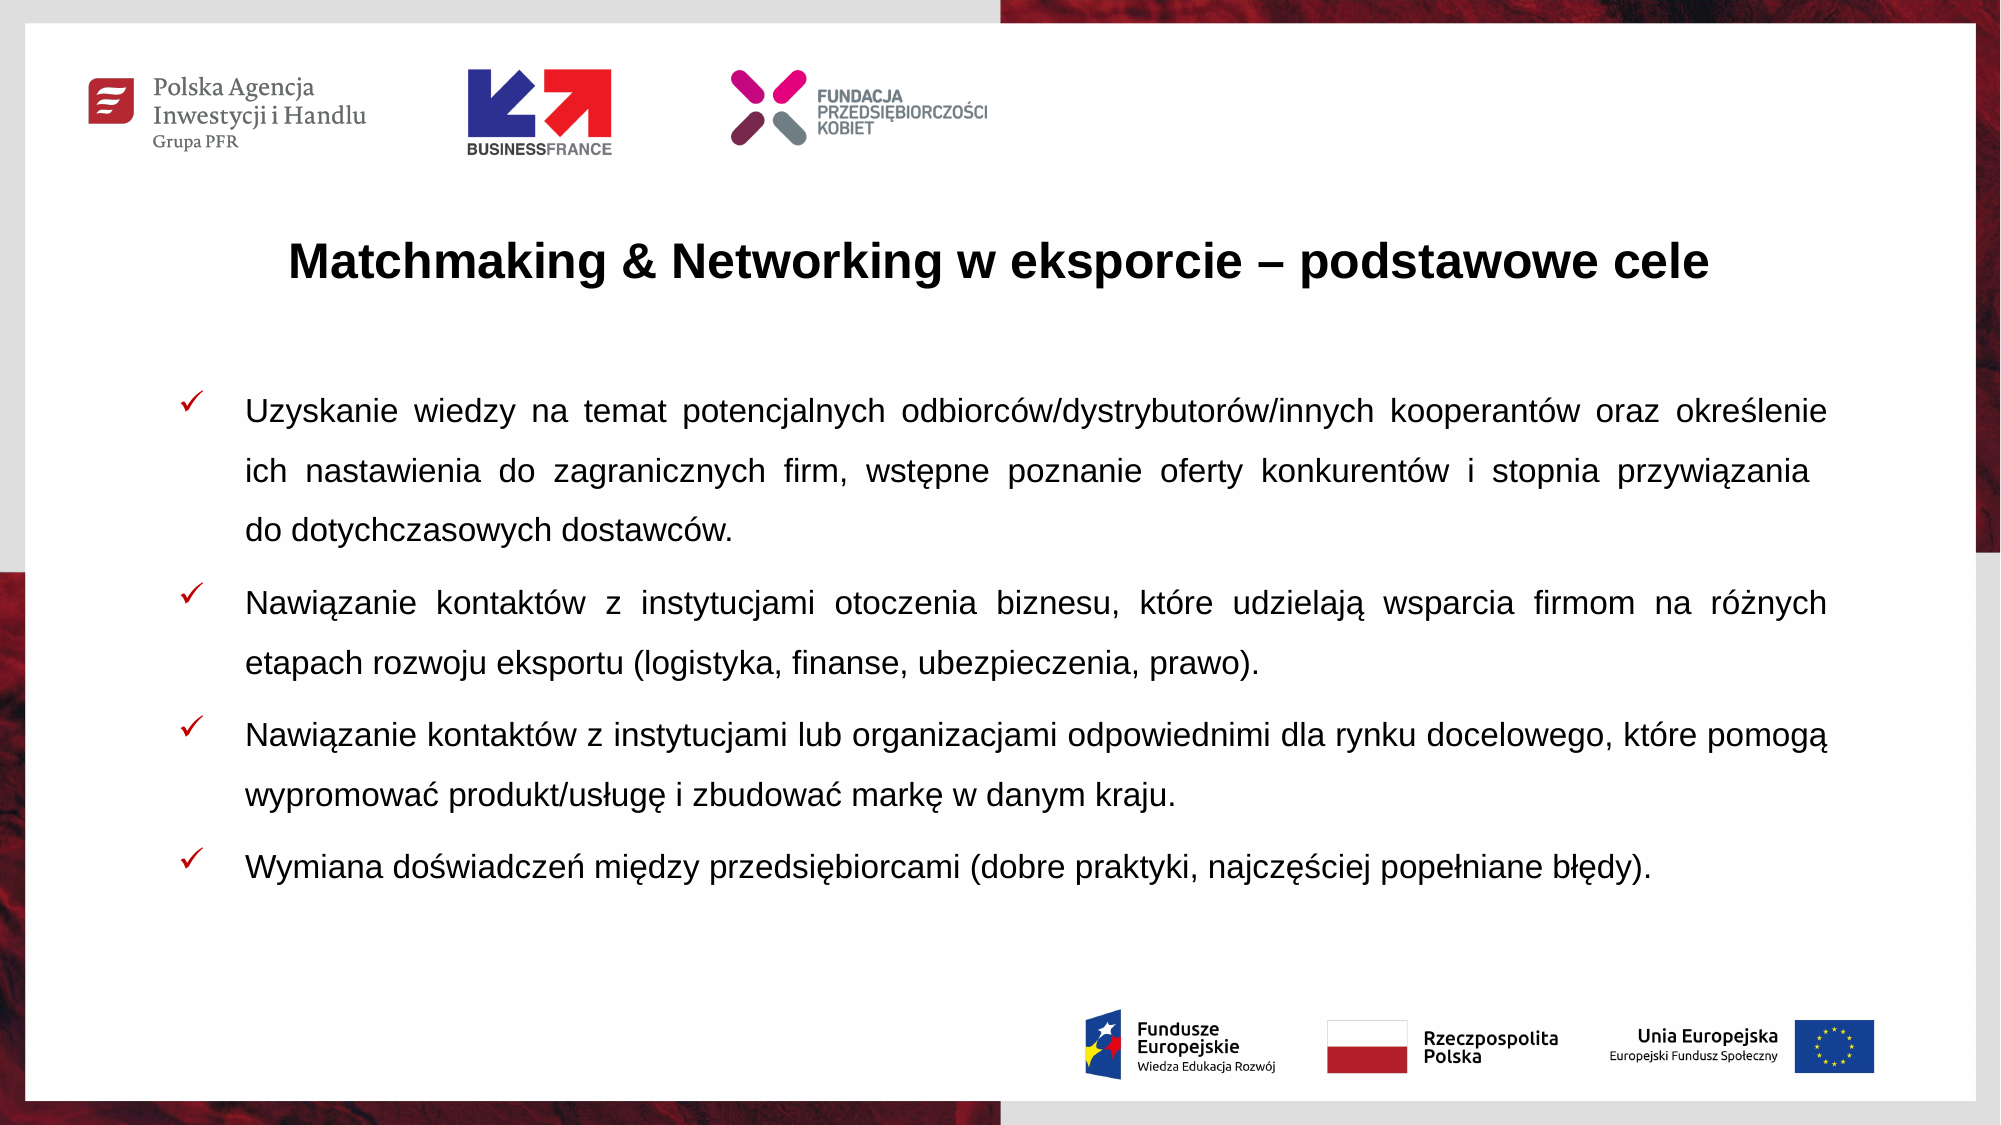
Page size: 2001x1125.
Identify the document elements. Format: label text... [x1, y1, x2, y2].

title Matchmaking & Networking w eksporcie – podstawowe cele [251, 226, 1749, 298]
list Uzyskanie wiedzy na temat potencjalnych odbiorców/dystrybutorów/innych kooperantów oraz określenie ich nastawienia do zagranicznych firm, wstępne poznanie oferty konkurentów i stopnia przywiązania do dotychczasowych dostawców. Nawiązanie kontaktów z instytucjami otoczenia biznesu, które udzielają wsparcia firmom na różnych etapach rozwoju eksportu (logistyka, finanse, ubezpieczenia, prawo). Nawiązanie kontaktów z instytucjami lub organizacjami odpowiednimi dla rynku docelowego, które pomogą wypromować produkt/usługę i zbudować markę w danym kraju. Wymiana doświadczeń między przedsiębiorcami (dobre praktyki, najczęściej popełniane błędy). [154, 474, 1846, 780]
picture [0, 0, 2001, 1125]
